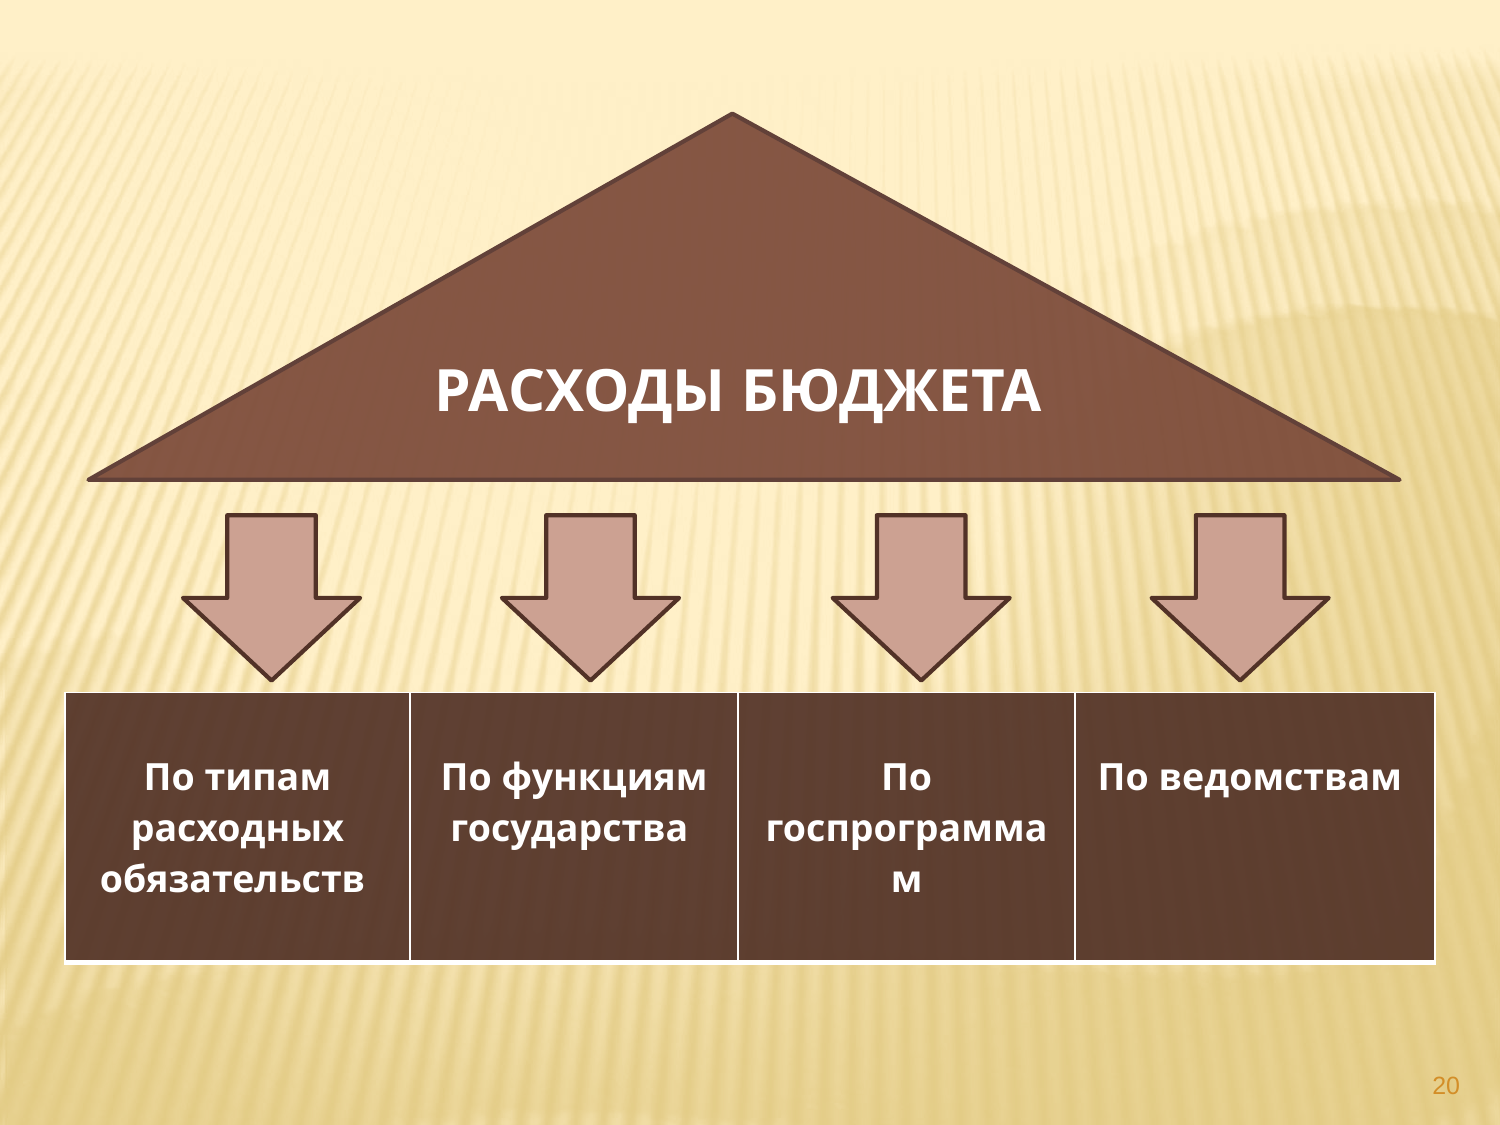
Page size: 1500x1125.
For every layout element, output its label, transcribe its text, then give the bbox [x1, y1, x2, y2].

text_box [830, 513, 1012, 683]
text_box [181, 513, 363, 683]
table_header По ведомствам [1076, 693, 1434, 960]
table_header По госпрограммам [739, 693, 1074, 960]
table_header По функциям государства [411, 693, 737, 960]
text_box [499, 513, 682, 683]
text_box РАСХОДЫ БЮДЖЕТА [86, 111, 1402, 482]
table_header По типам расходных обязательств [66, 693, 409, 960]
text_box [1149, 513, 1331, 683]
slide_number 20 [1350, 1062, 1475, 1103]
